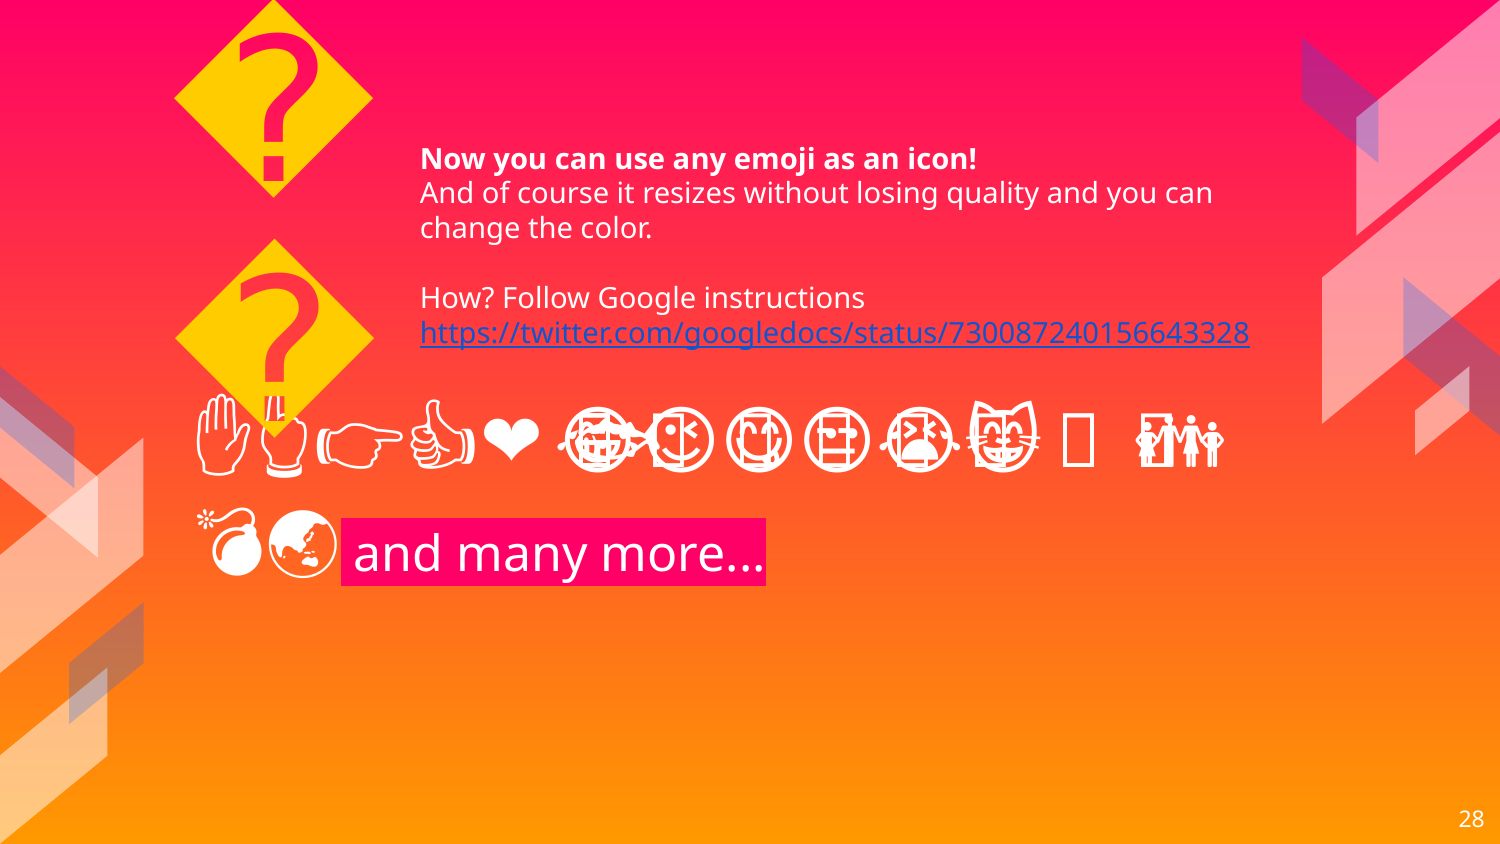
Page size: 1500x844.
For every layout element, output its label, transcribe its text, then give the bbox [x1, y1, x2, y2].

text_box ✋👆👉👍👤👦👧👨👩👪💃🏃💑❤😂😉😋😒😭👶😸🐟🍒🍔💣📌📖🔨🎃🎈🎨🏈🏰🌏🔌🔑 and many more... [178, 364, 1289, 787]
slide_number ‹#› [1403, 789, 1500, 844]
text_box 😉 [156, 115, 393, 328]
text_box Now you can use any emoji as an icon! And of course it resizes without losing quality and you can change the color. How? Follow Google instructions https://twitter.com/googledocs/status/730087240156643328 [404, 124, 1296, 352]
